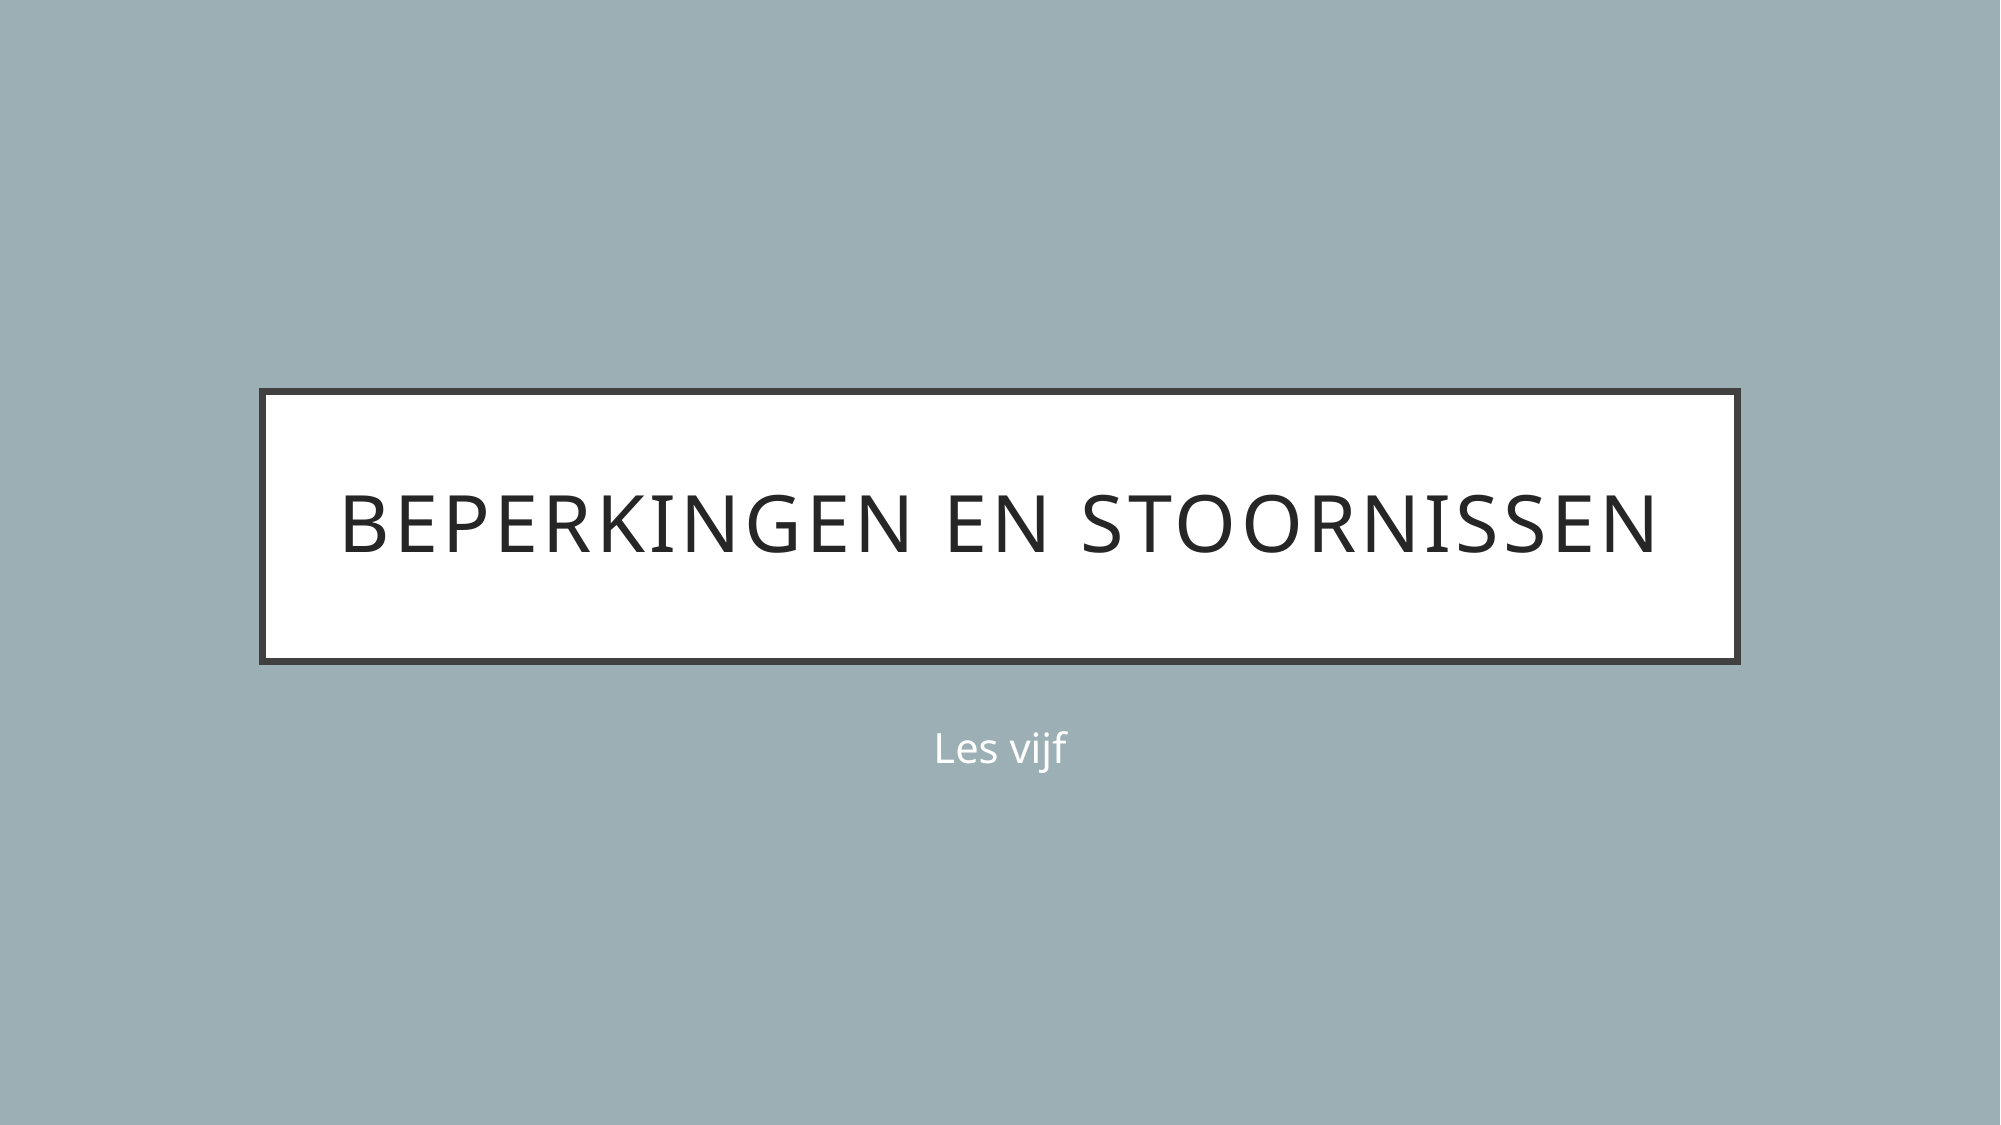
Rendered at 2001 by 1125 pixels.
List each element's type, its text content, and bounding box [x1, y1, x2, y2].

subtitle Les vijf [442, 713, 1558, 918]
title Beperkingen en stoornissen [259, 388, 1741, 665]
